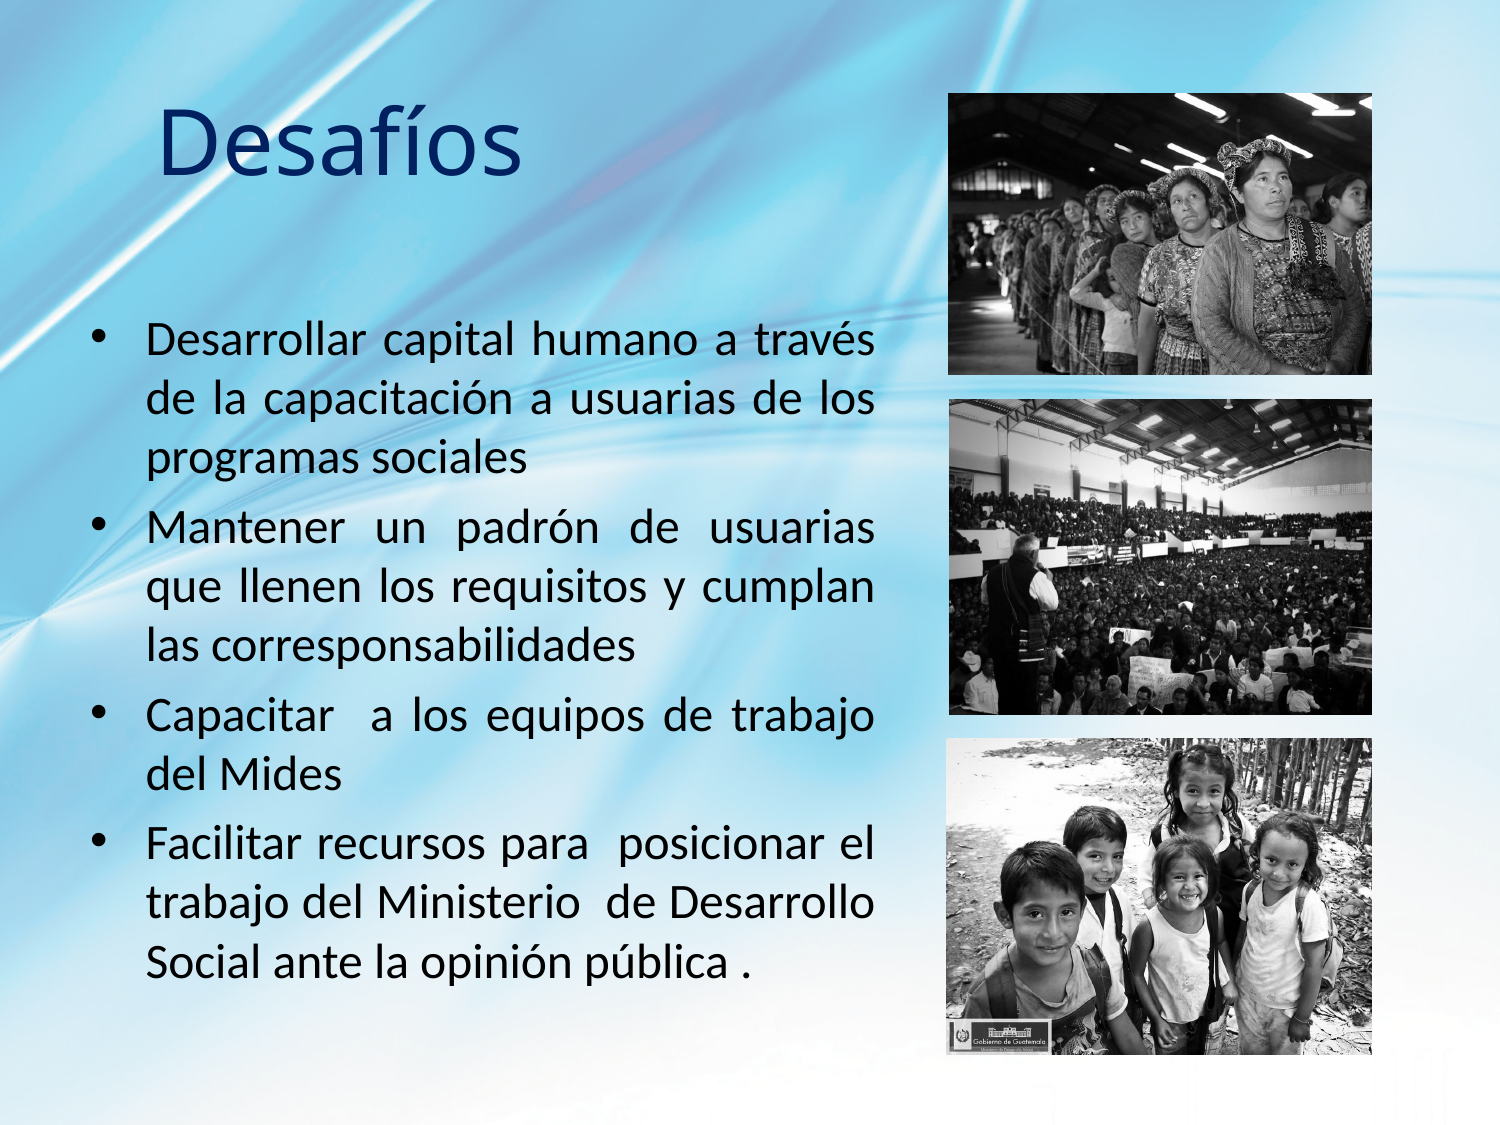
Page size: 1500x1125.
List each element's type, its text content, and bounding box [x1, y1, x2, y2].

list Desarrollar capital humano a través de la capacitación a usuarias de los programas sociales Mantener un padrón de usuarias que llenen los requisitos y cumplan las corresponsabilidades Capacitar a los equipos de trabajo del Mides Facilitar recursos para posicionar el trabajo del Ministerio de Desarrollo Social ante la opinión pública . [75, 229, 891, 1005]
picture [948, 399, 1372, 716]
picture [948, 93, 1372, 376]
picture [945, 737, 1372, 1055]
title Desafíos [140, 45, 1425, 233]
